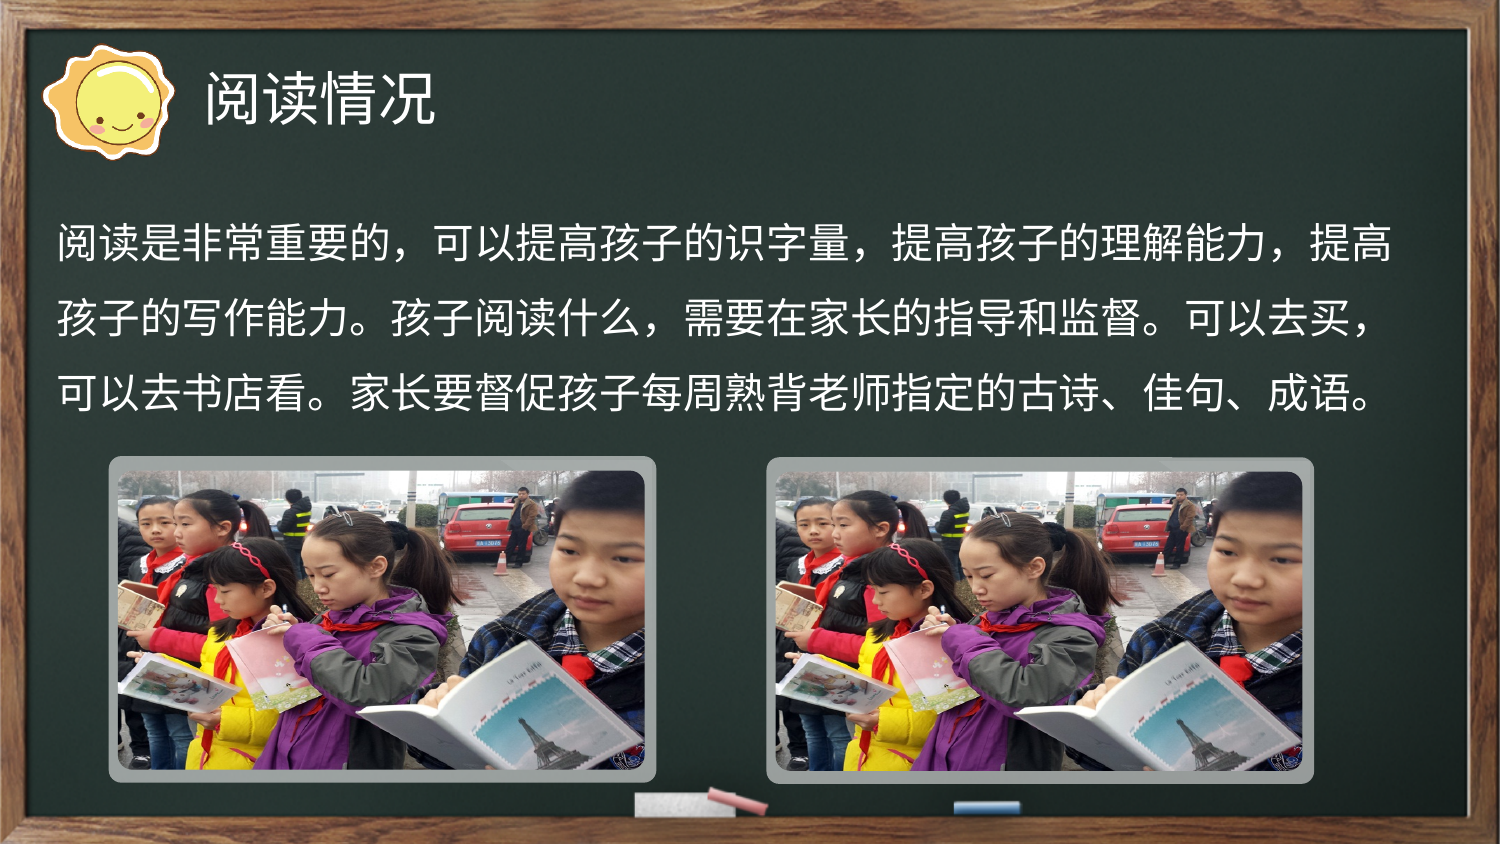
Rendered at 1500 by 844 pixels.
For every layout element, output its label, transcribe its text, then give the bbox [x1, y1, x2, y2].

text_box [116, 469, 646, 771]
text_box [107, 454, 658, 784]
text_box [765, 456, 1316, 785]
text_box [1156, 460, 1311, 657]
text_box [774, 470, 1304, 772]
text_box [41, 43, 726, 161]
text_box [498, 459, 653, 656]
text_box 阅读是非常重要的，可以提高孩子的识字量，提高孩子的理解能力，提高孩子的写作能力。孩子阅读什么，需要在家长的指导和监督。可以去买，可以去书店看。家长要督促孩子每周熟背老师指定的古诗、佳句、成语。 [41, 184, 1426, 425]
picture [0, 0, 1500, 844]
